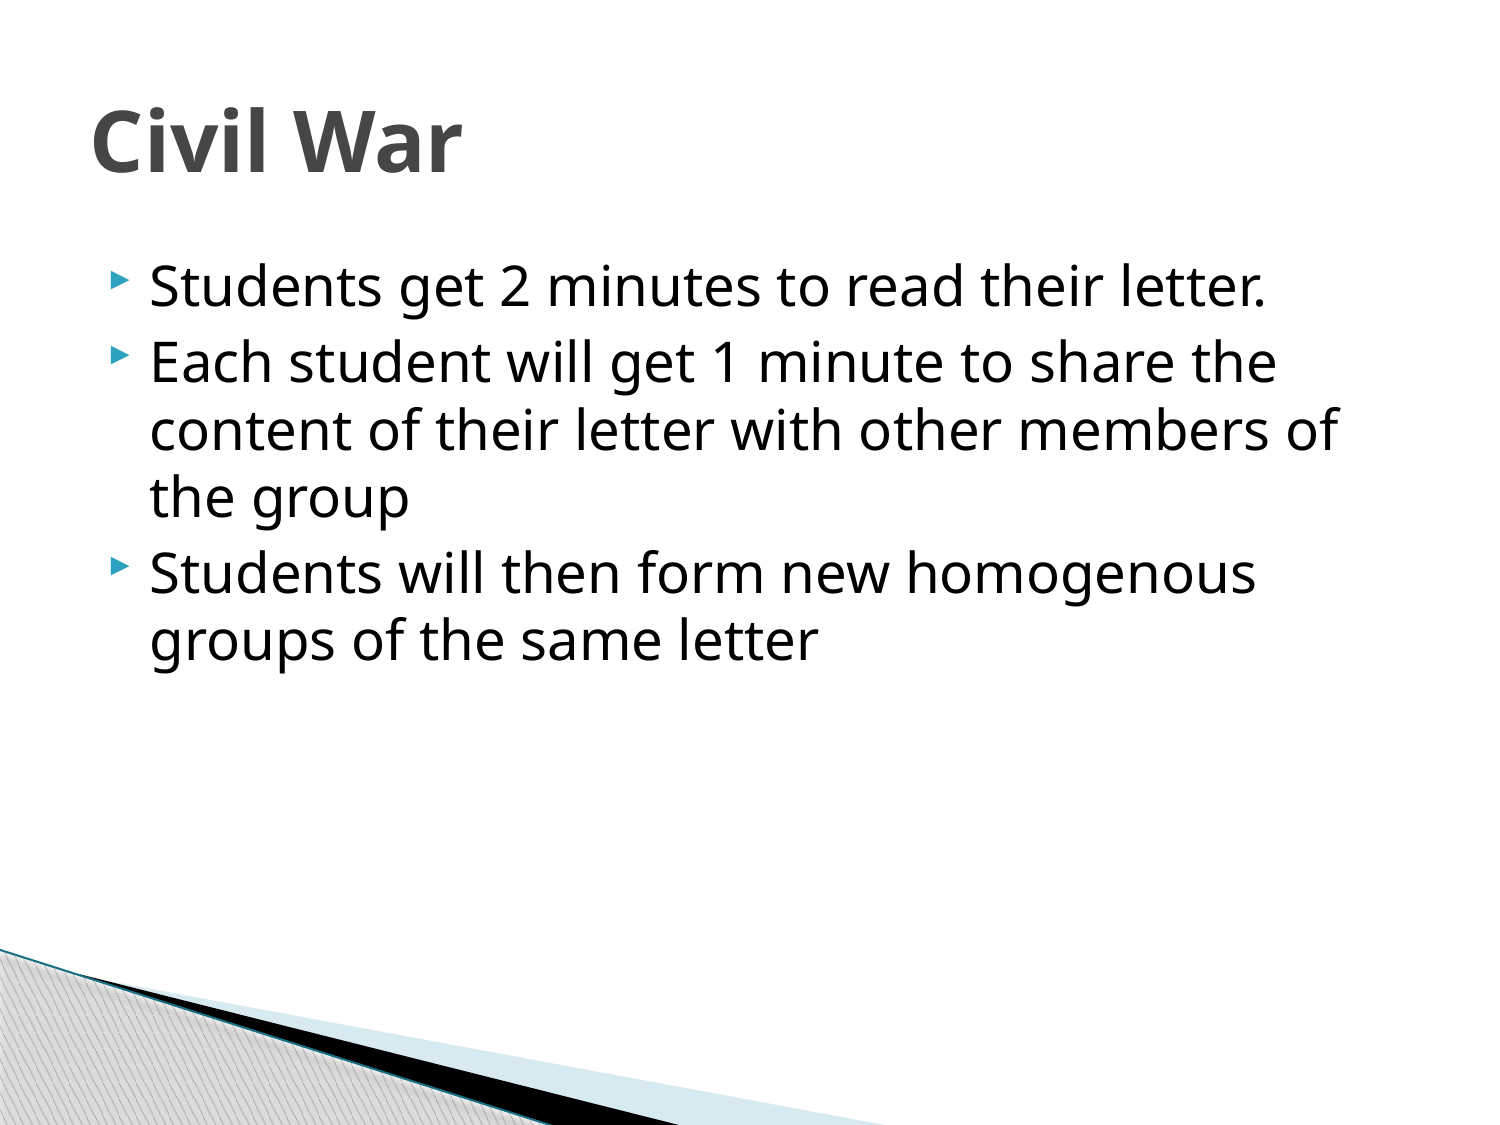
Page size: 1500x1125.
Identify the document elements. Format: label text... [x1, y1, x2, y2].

title Civil War [75, 45, 1425, 233]
list Students get 2 minutes to read their letter. Each student will get 1 minute to share the content of their letter with other members of the group Students will then form new homogenous groups of the same letter [75, 243, 1425, 986]
